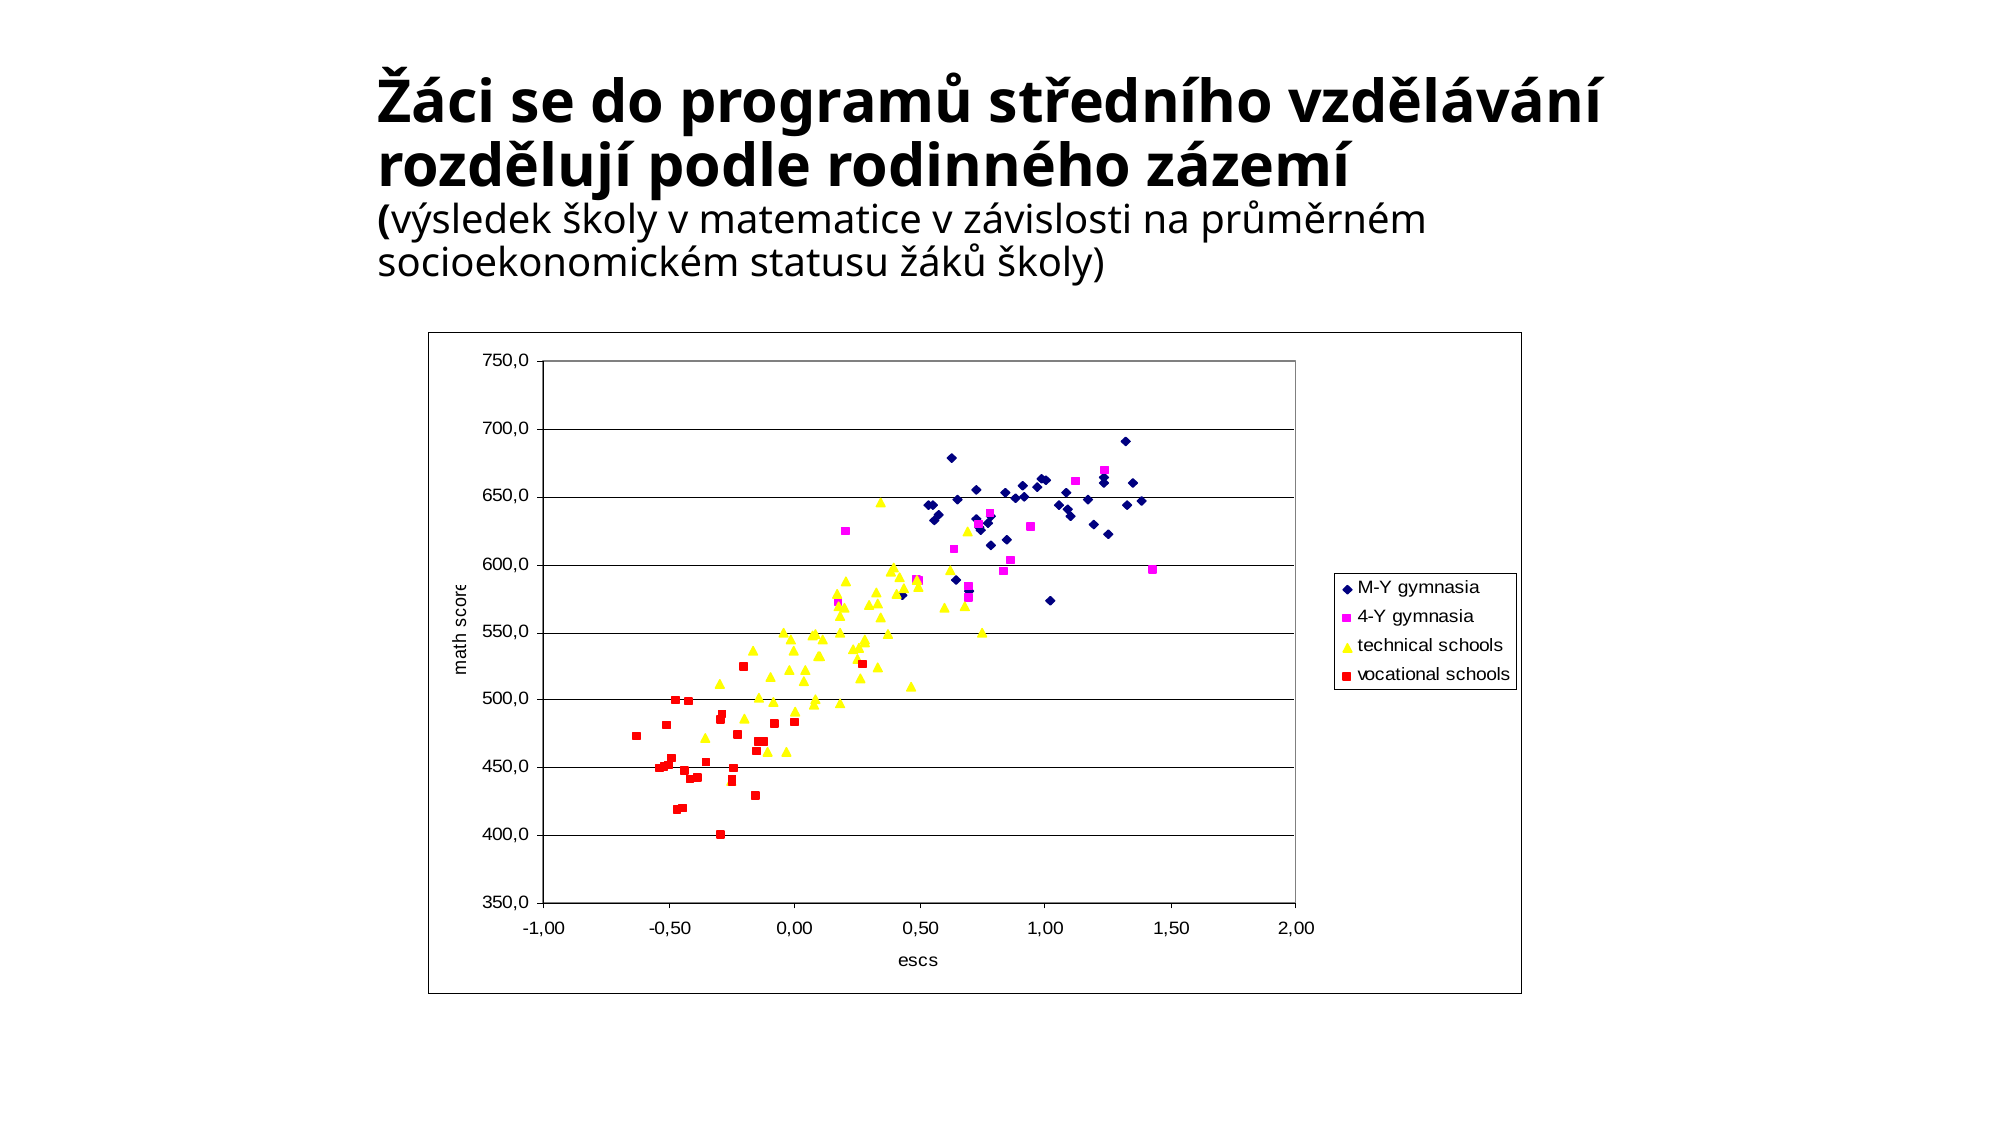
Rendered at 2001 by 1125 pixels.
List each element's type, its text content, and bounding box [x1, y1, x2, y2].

title Žáci se do programů středního vzdělávání rozdělují podle rodinného zázemí (výsledek školy v matematice v závislosti na průměrném socioekonomickém statusu žáků školy) [362, 31, 1638, 327]
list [421, 324, 1531, 1000]
